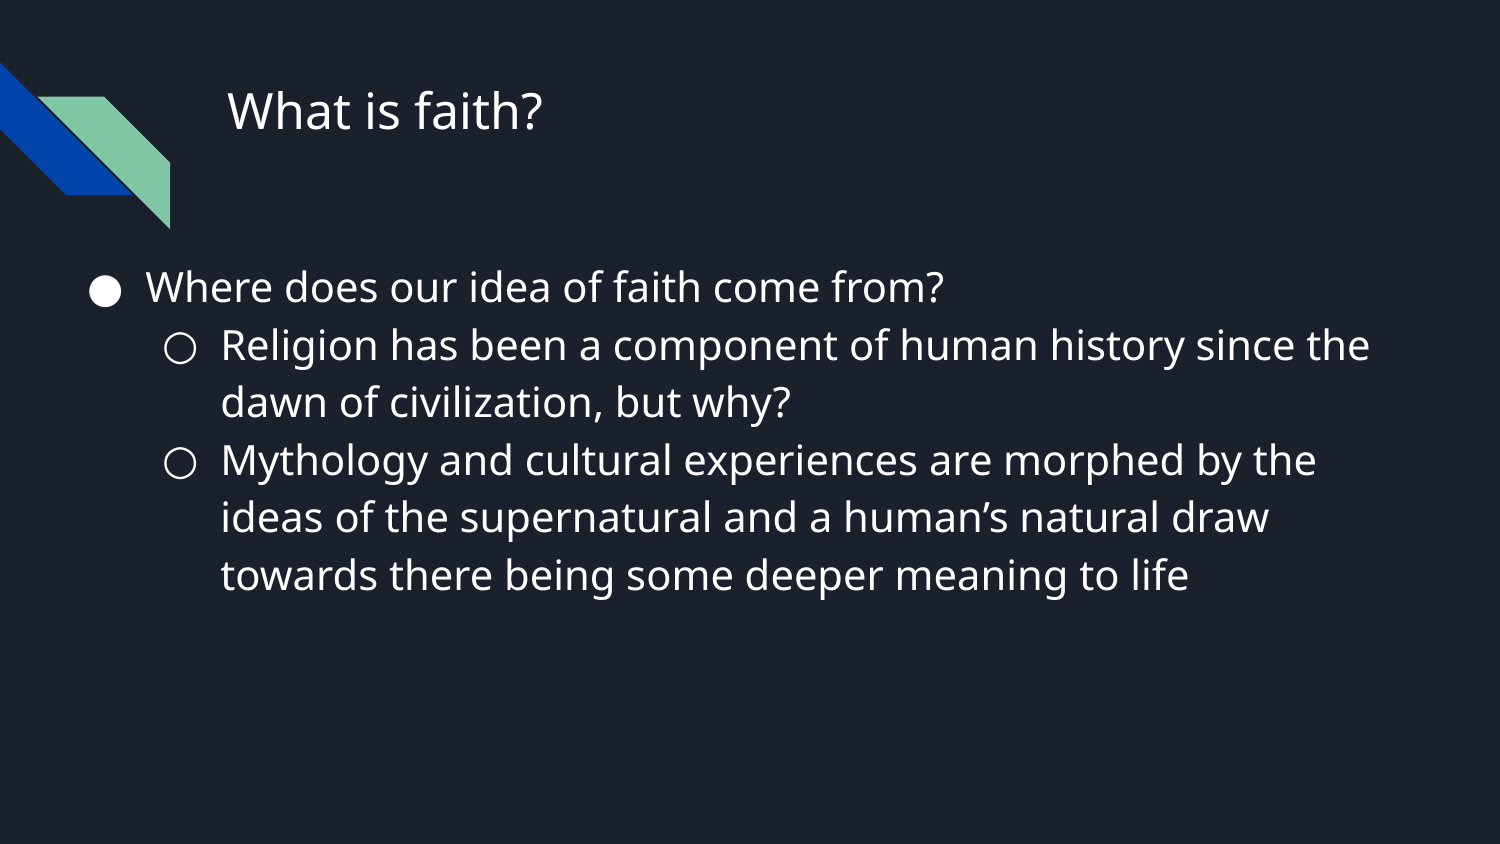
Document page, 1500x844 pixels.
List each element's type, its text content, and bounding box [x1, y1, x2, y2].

list Where does our idea of faith come from? Religion has been a component of human history since the dawn of civilization, but why? Mythology and cultural experiences are morphed by the ideas of the supernatural and a human’s natural draw towards there being some deeper meaning to life [55, 238, 1415, 796]
title What is faith? [212, 64, 1368, 215]
